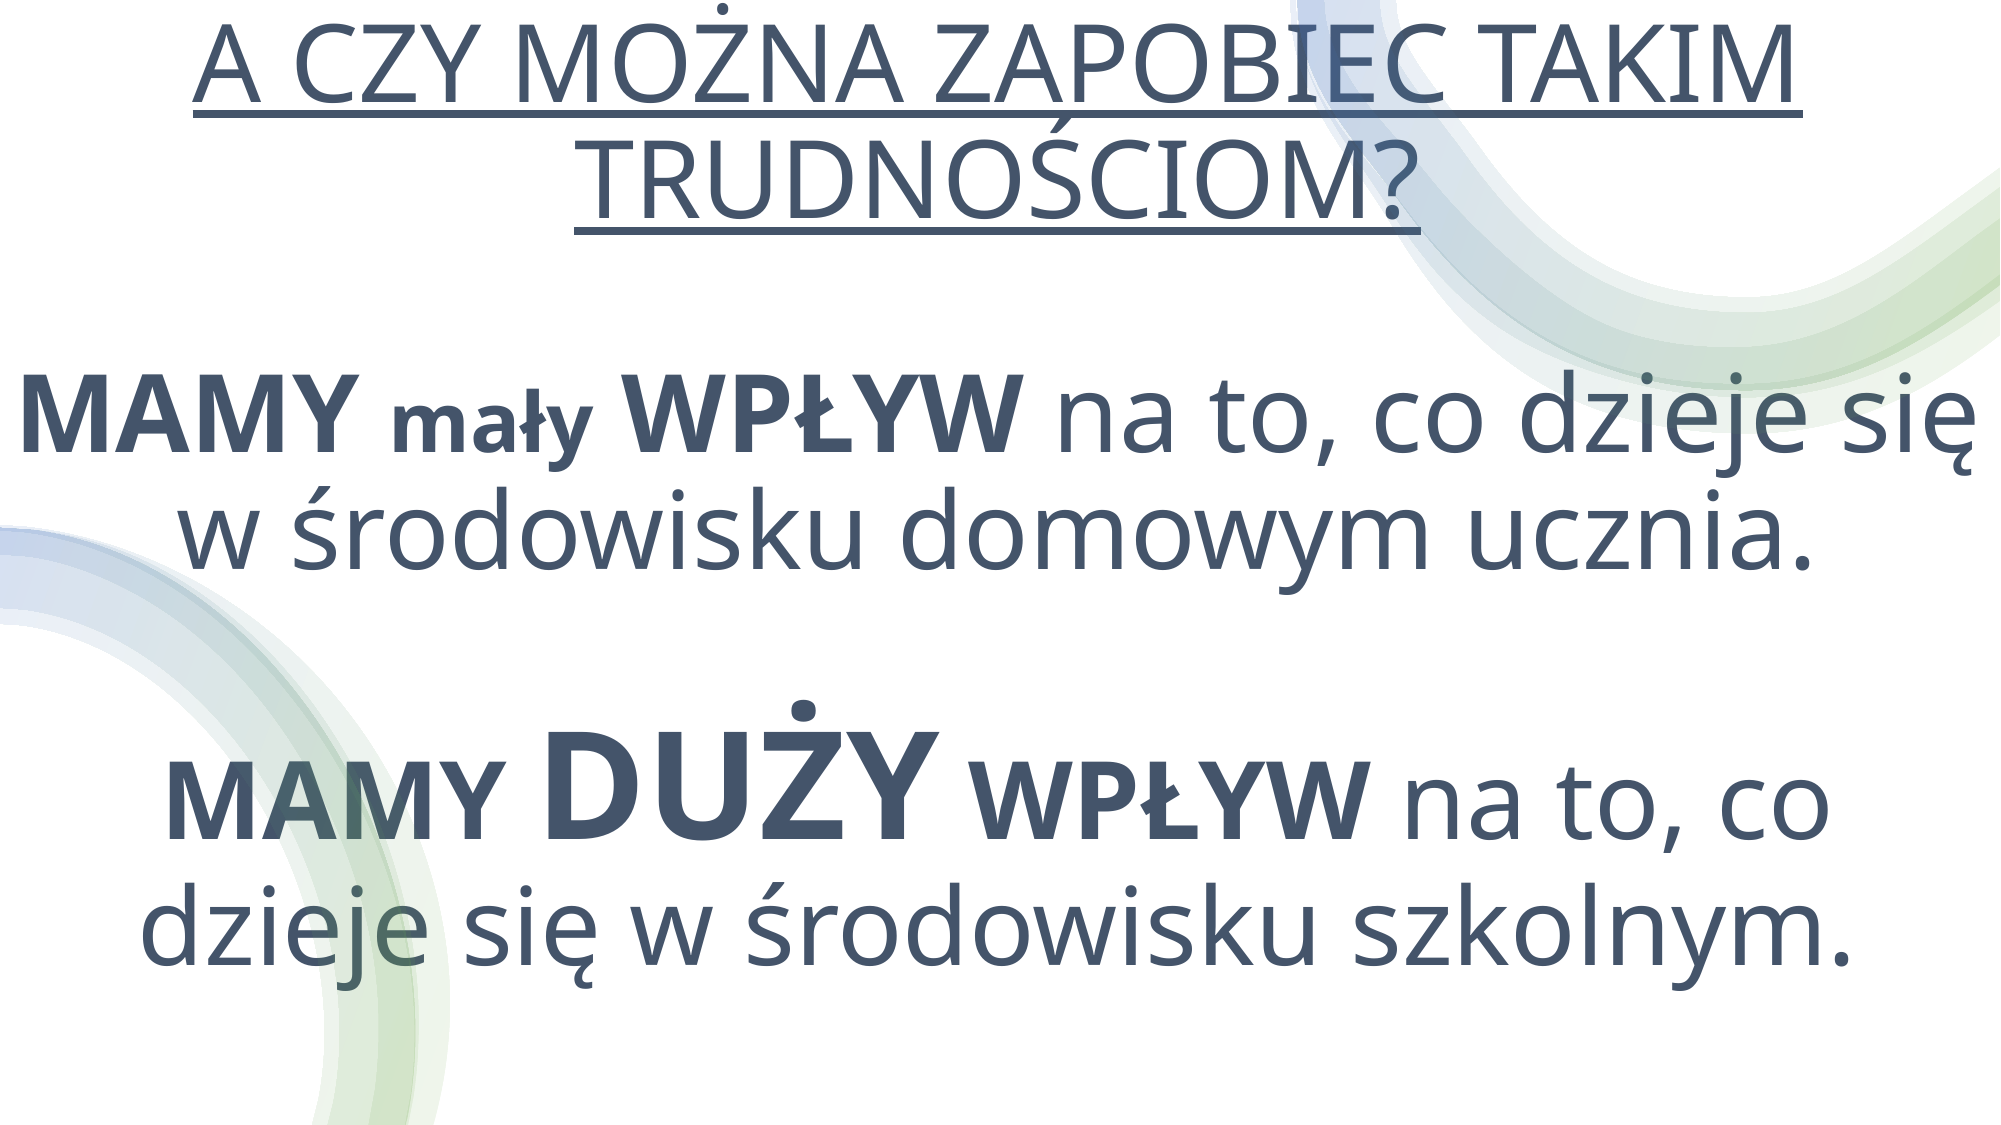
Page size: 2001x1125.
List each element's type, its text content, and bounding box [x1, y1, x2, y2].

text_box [1290, 0, 2000, 434]
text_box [0, 600, 525, 1051]
title A CZY MOŻNA ZAPOBIEC TAKIM TRUDNOŚCIOM? MAMY mały WPŁYW na to, co dzieje się w środowisku domowym ucznia. MAMY DUŻY WPŁYW na to, co dzieje się w środowisku szkolnym. [0, 0, 1997, 1125]
